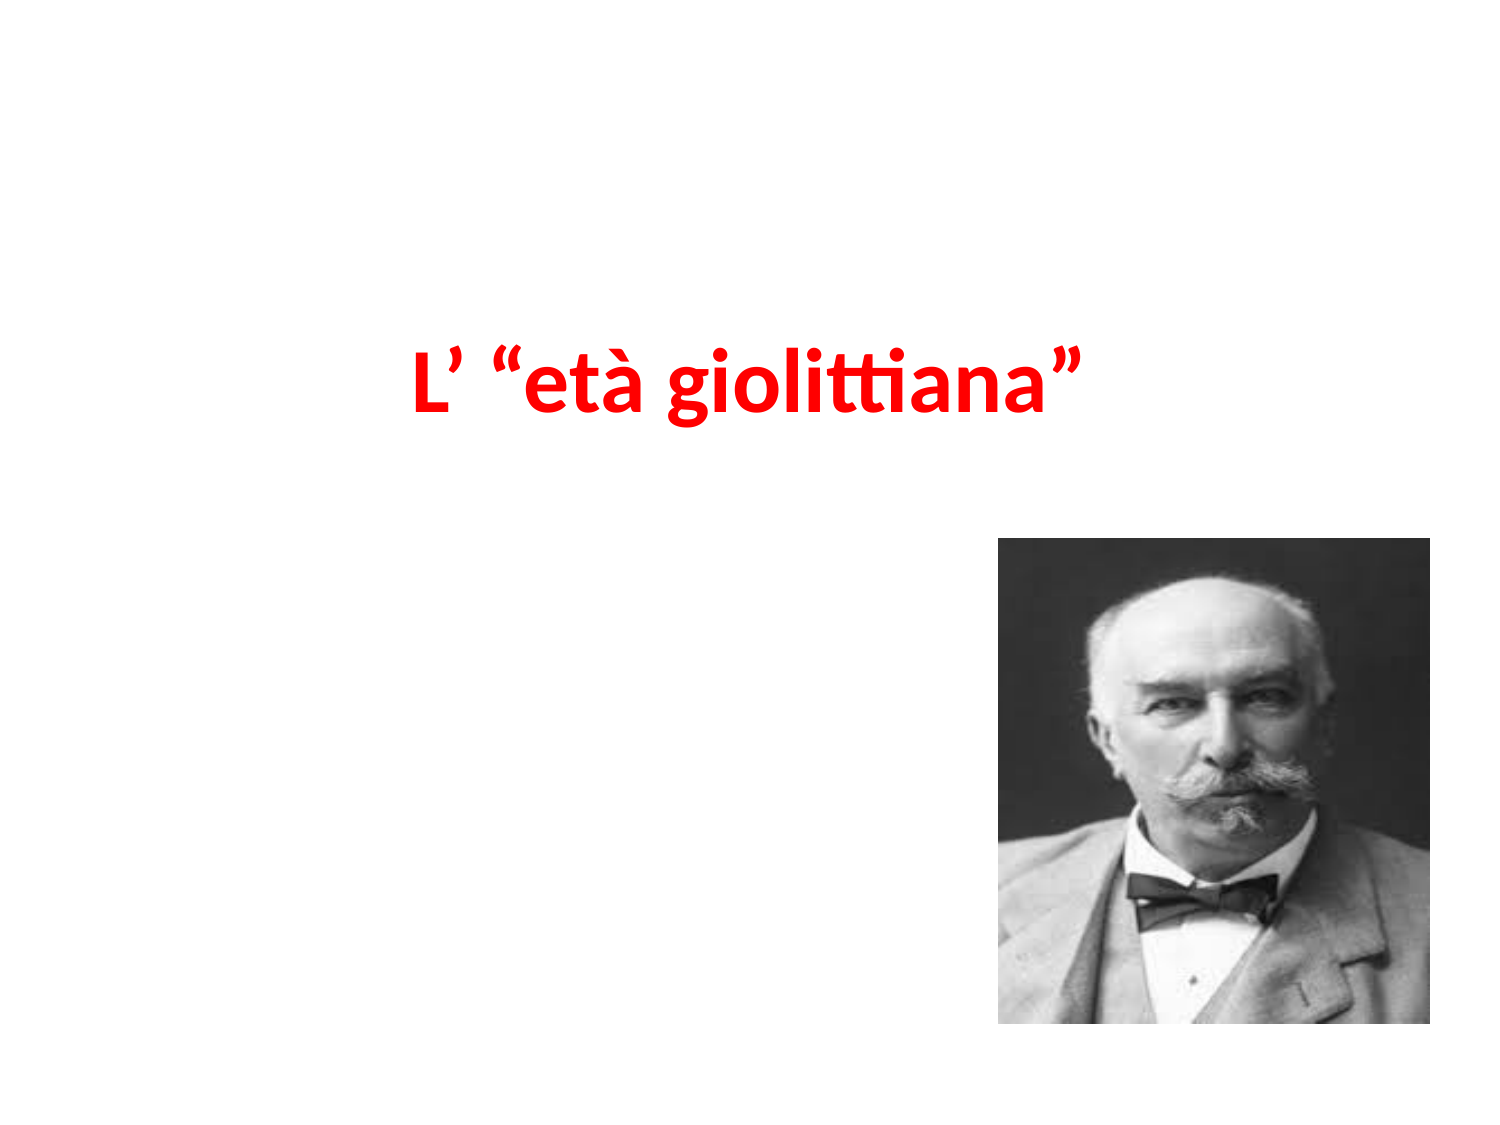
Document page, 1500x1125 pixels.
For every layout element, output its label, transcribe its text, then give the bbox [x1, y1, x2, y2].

picture [997, 538, 1430, 1024]
title L’ “età giolittiana” [112, 160, 1388, 591]
